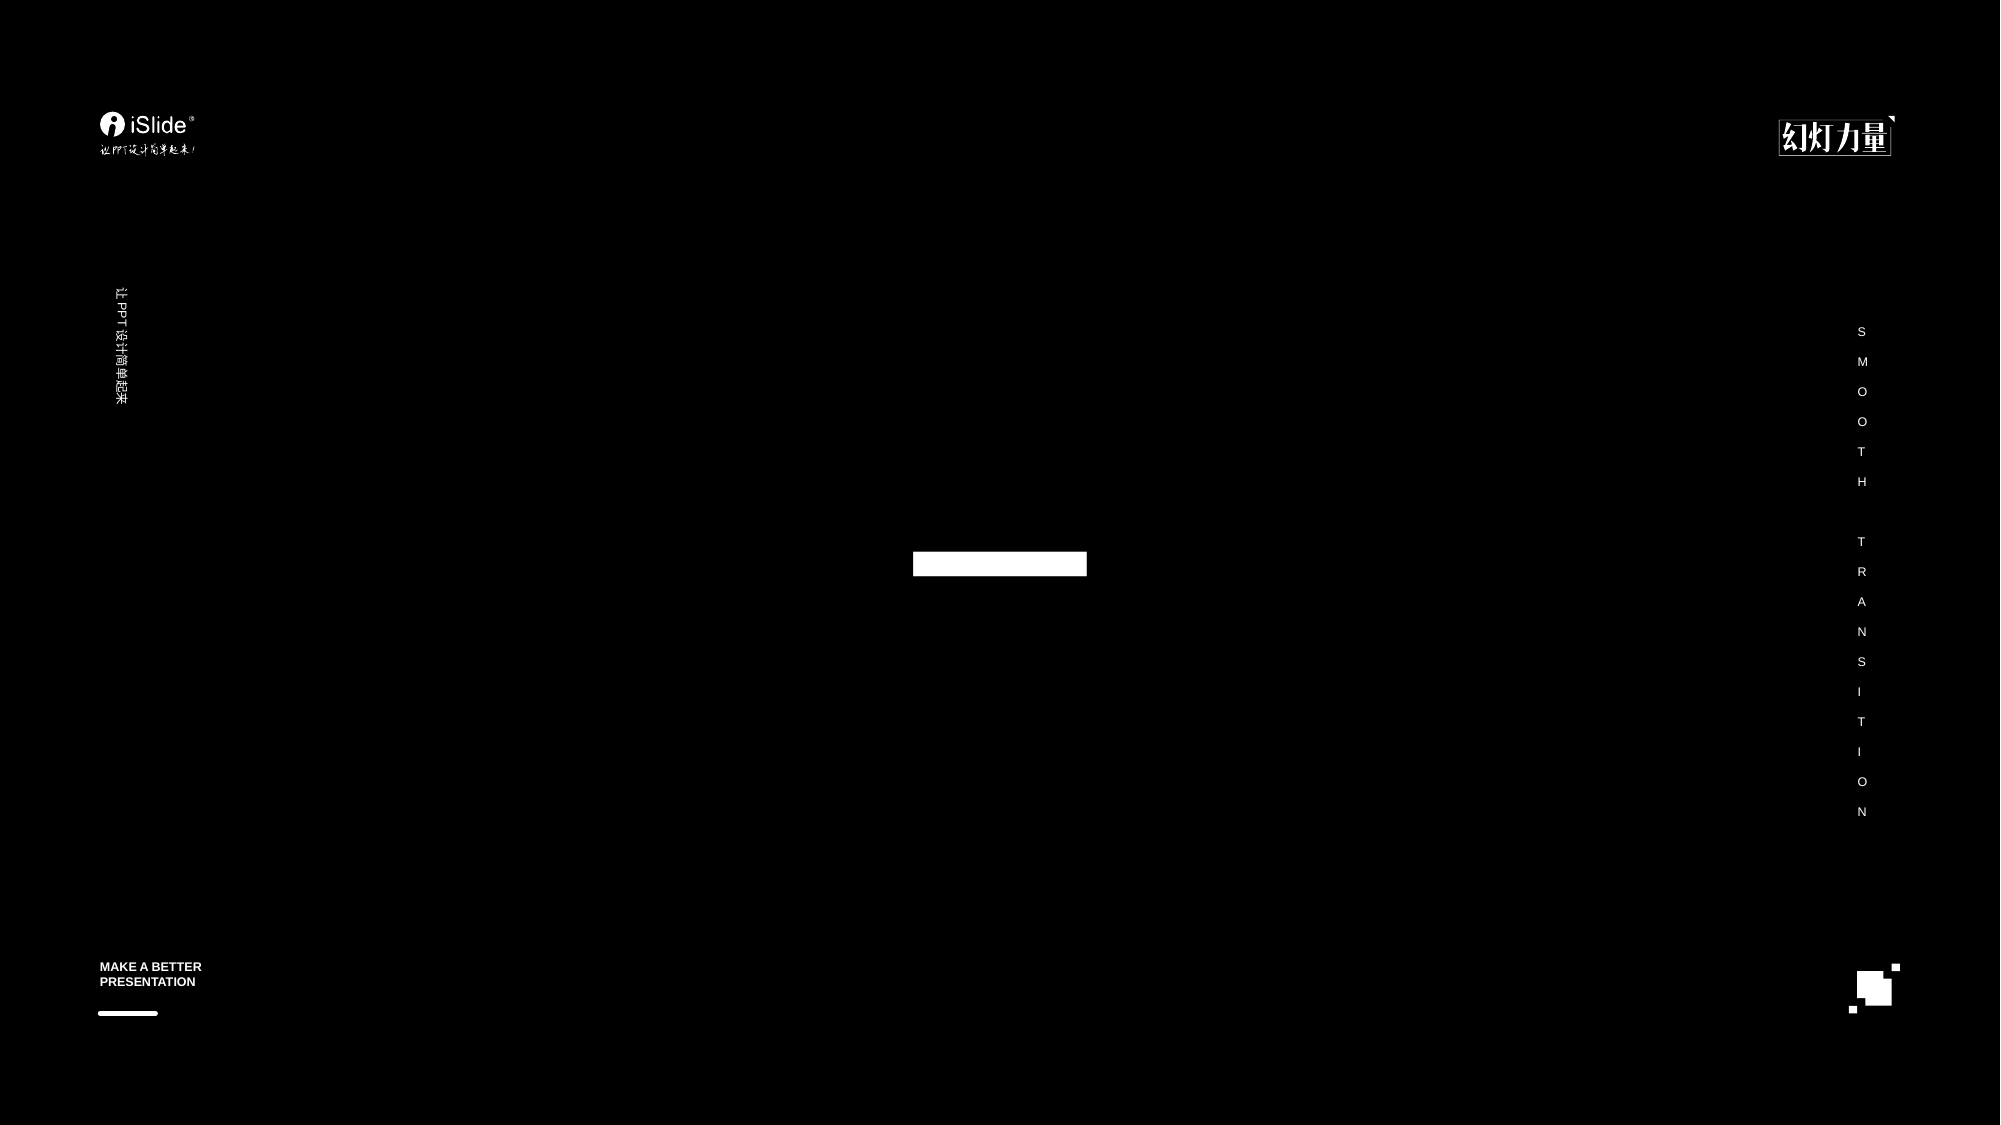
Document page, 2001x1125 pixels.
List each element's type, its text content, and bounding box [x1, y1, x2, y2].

text_box 一 [211, 405, 1788, 719]
